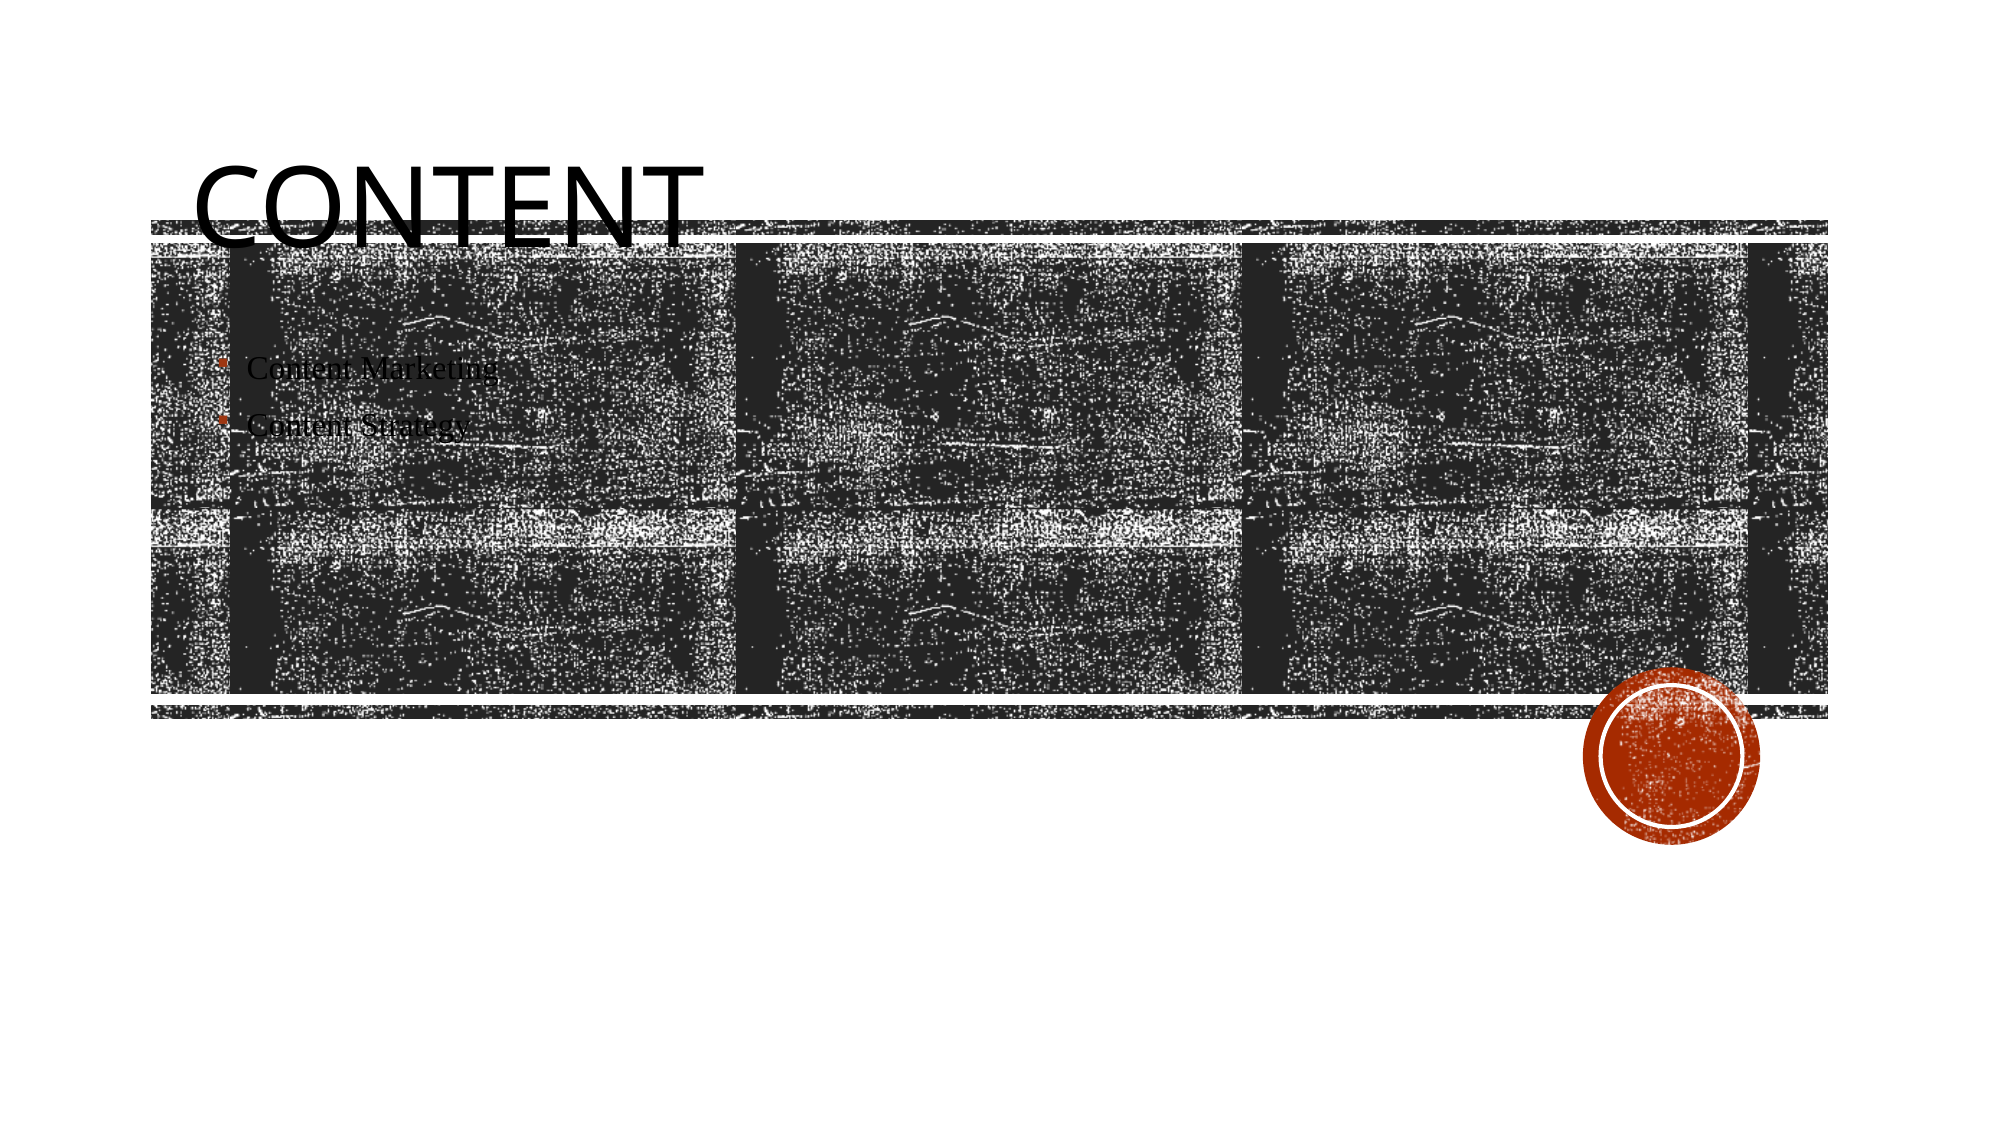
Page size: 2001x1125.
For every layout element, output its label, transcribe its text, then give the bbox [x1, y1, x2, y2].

text_box Content Marketing Content Strategy [175, 343, 1826, 976]
title CONTent [175, 79, 1826, 343]
